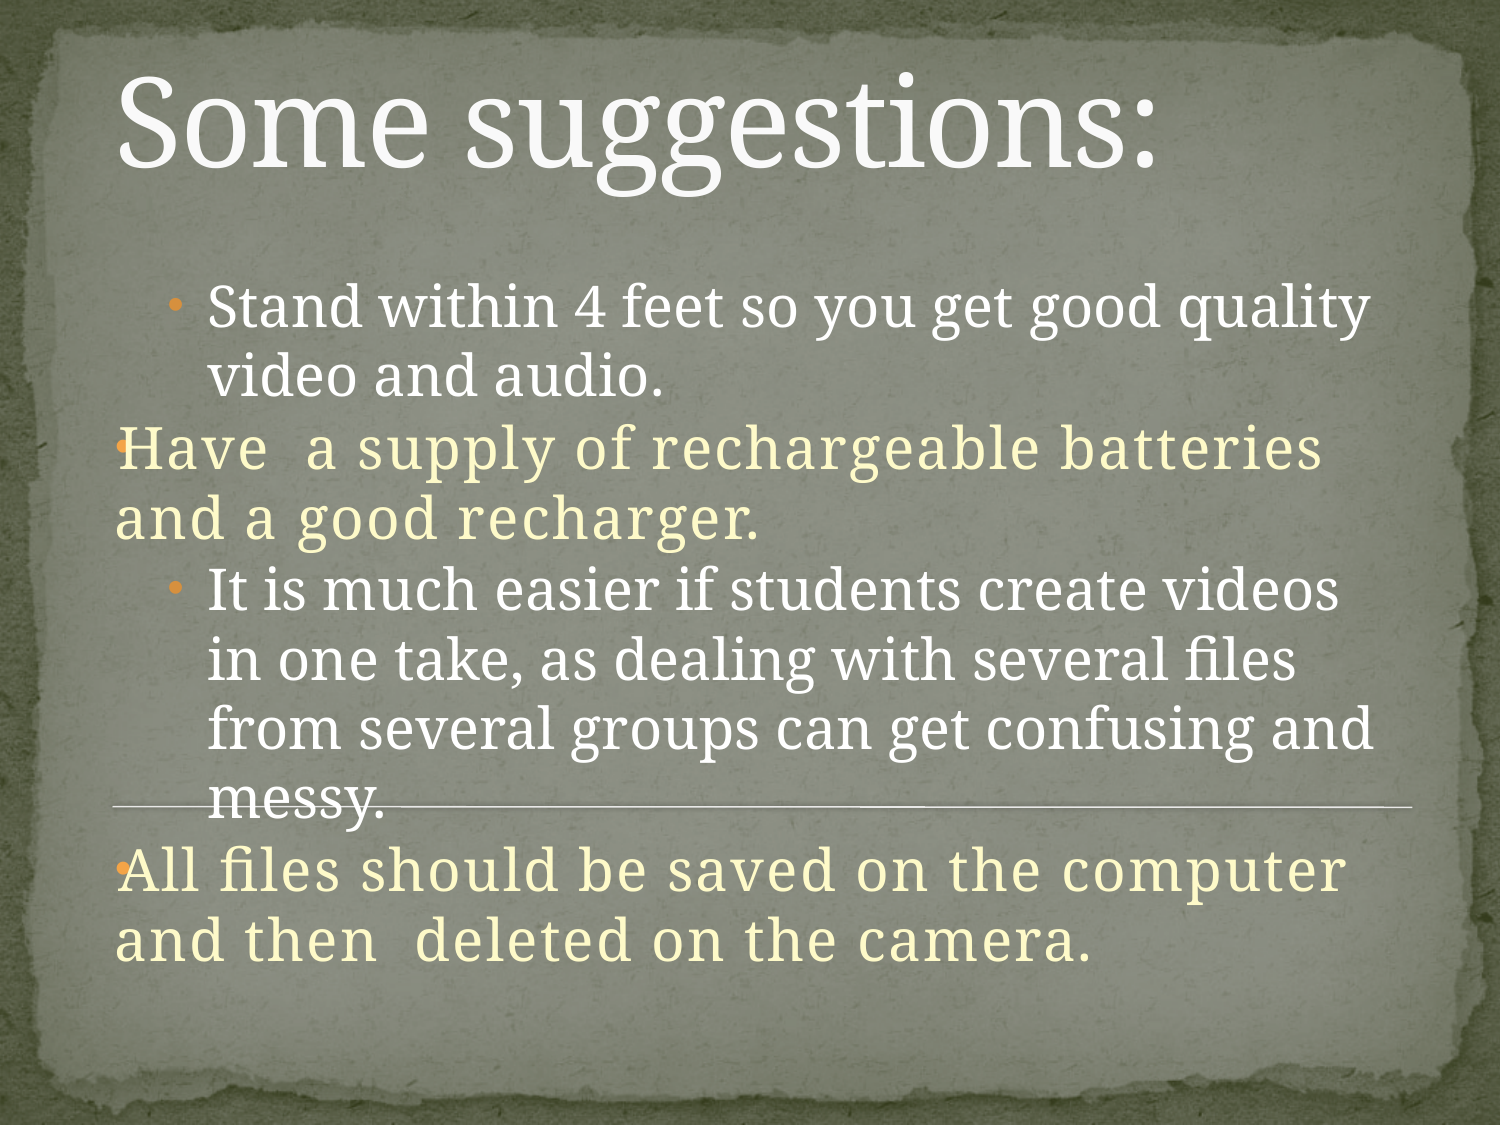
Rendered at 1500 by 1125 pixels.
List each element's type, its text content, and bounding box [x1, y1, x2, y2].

title Some suggestions: [99, 62, 1400, 200]
list Stand within 4 feet so you get good quality video and audio. Have a supply of rechargeable batteries and a good recharger. It is much easier if students create videos in one take, as dealing with several files from several groups can get confusing and messy. All files should be saved on the computer and then deleted on the camera. [99, 262, 1400, 1013]
